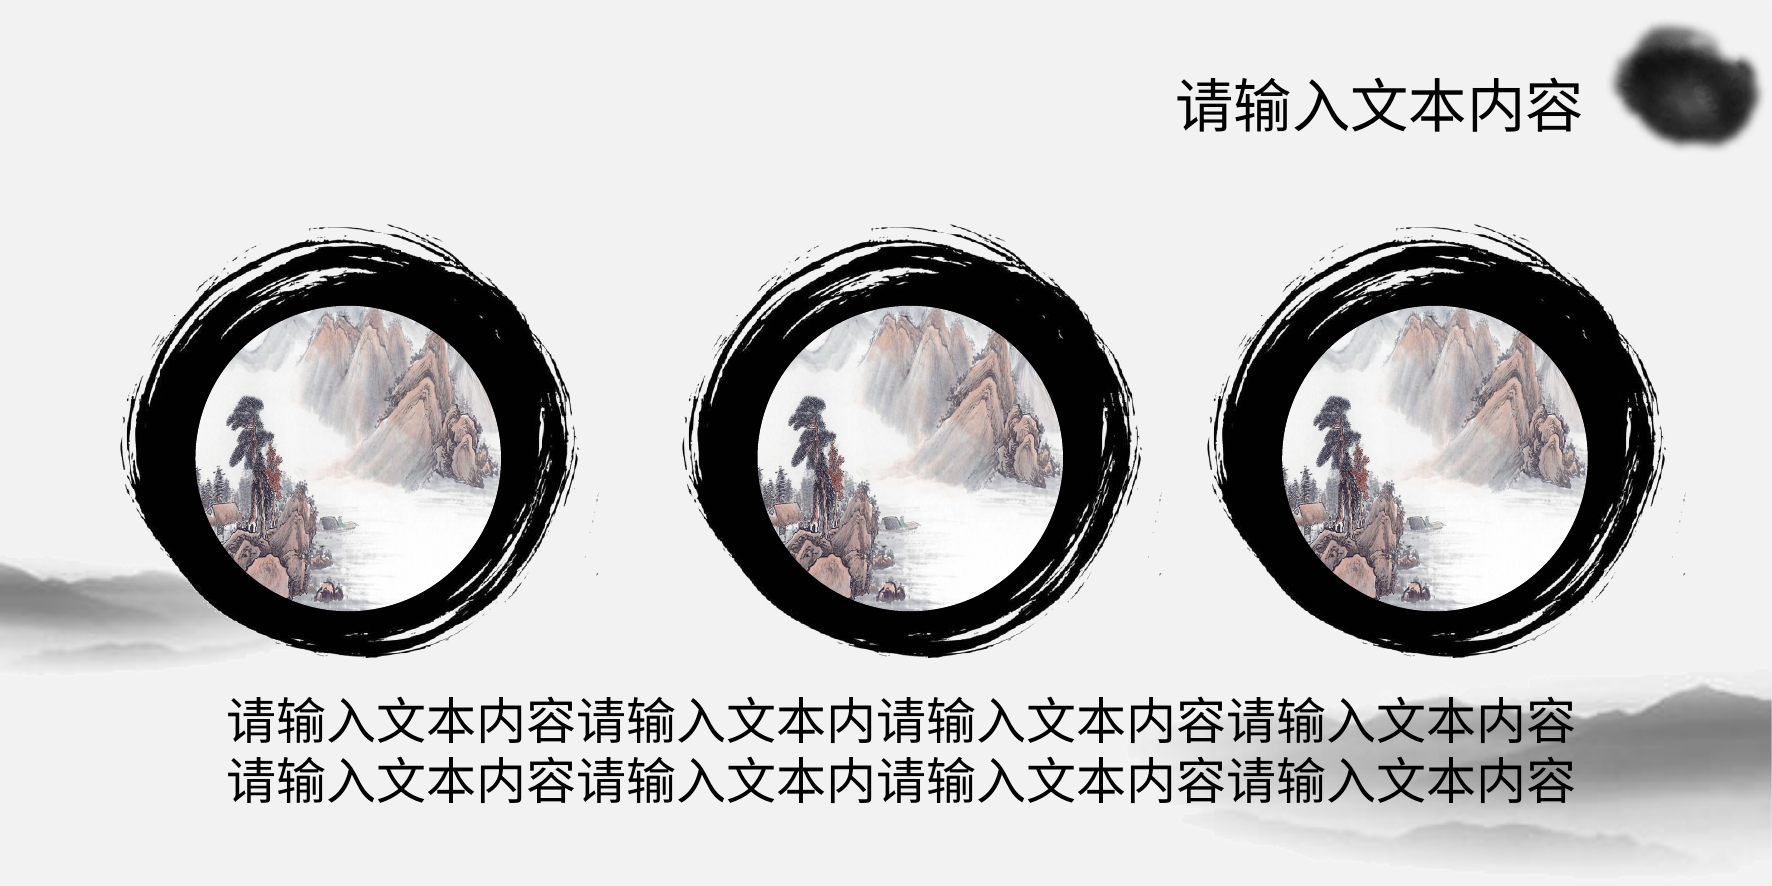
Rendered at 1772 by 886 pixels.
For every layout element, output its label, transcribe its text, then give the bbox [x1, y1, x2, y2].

picture [1596, 13, 1772, 165]
text_box 请输入文本内容 [1161, 61, 1596, 147]
picture [0, 194, 1772, 886]
